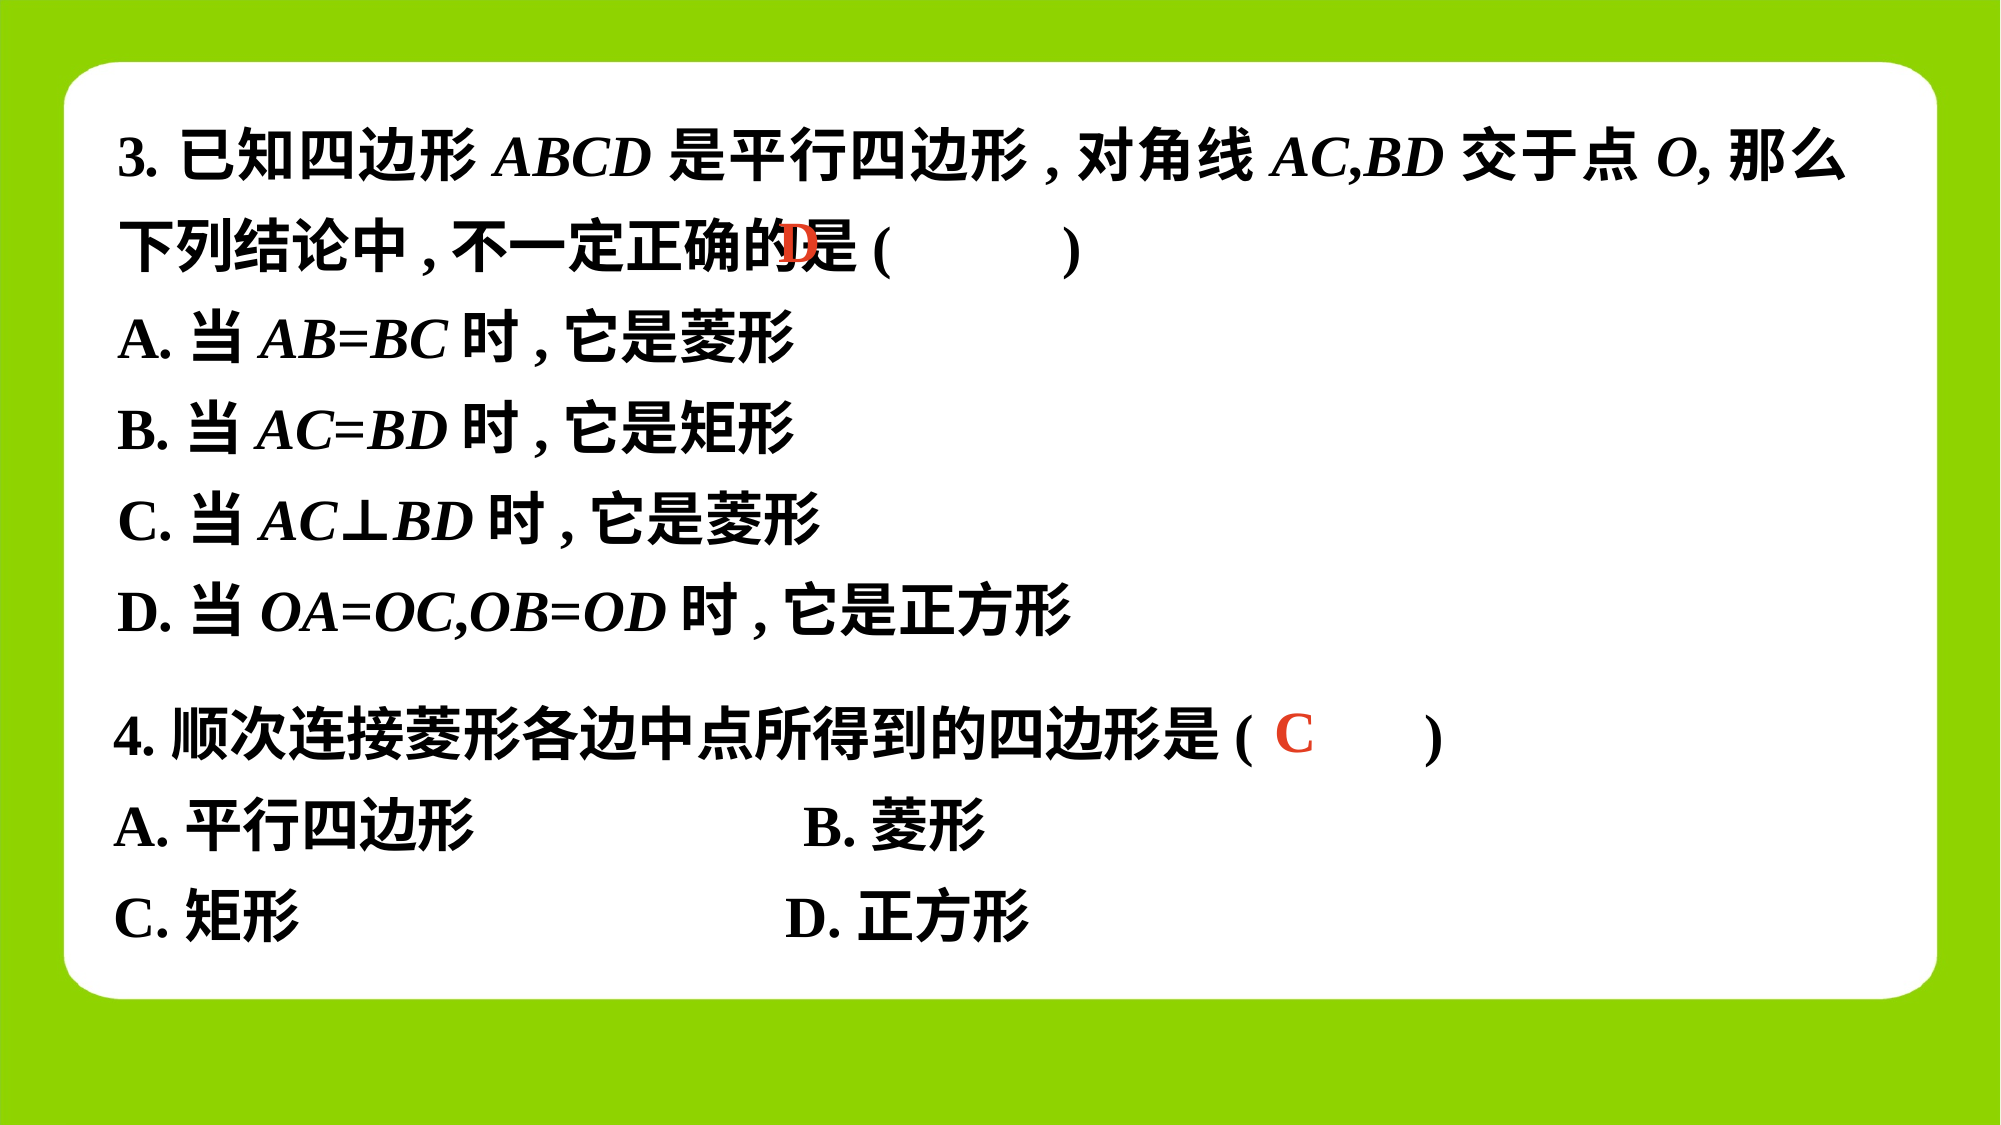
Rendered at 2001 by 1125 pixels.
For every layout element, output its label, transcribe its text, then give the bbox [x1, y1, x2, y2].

picture [0, 0, 2001, 1125]
text_box 3.已知四边形ABCD是平行四边形,对角线AC,BD交于点O,那么下列结论中,不一定正确的是( ) A.当AB=BC时,它是菱形 B.当AC=BD时,它是矩形 C.当AC⊥BD时,它是菱形 D.当OA=OC,OB=OD时,它是正方形 [102, 89, 1863, 651]
text_box 4.顺次连接菱形各边中点所得到的四边形是( ) A.平行四边形 B.菱形 C.矩形 D.正方形 [99, 668, 1860, 957]
text_box D [763, 196, 859, 282]
text_box C [1259, 687, 1343, 772]
